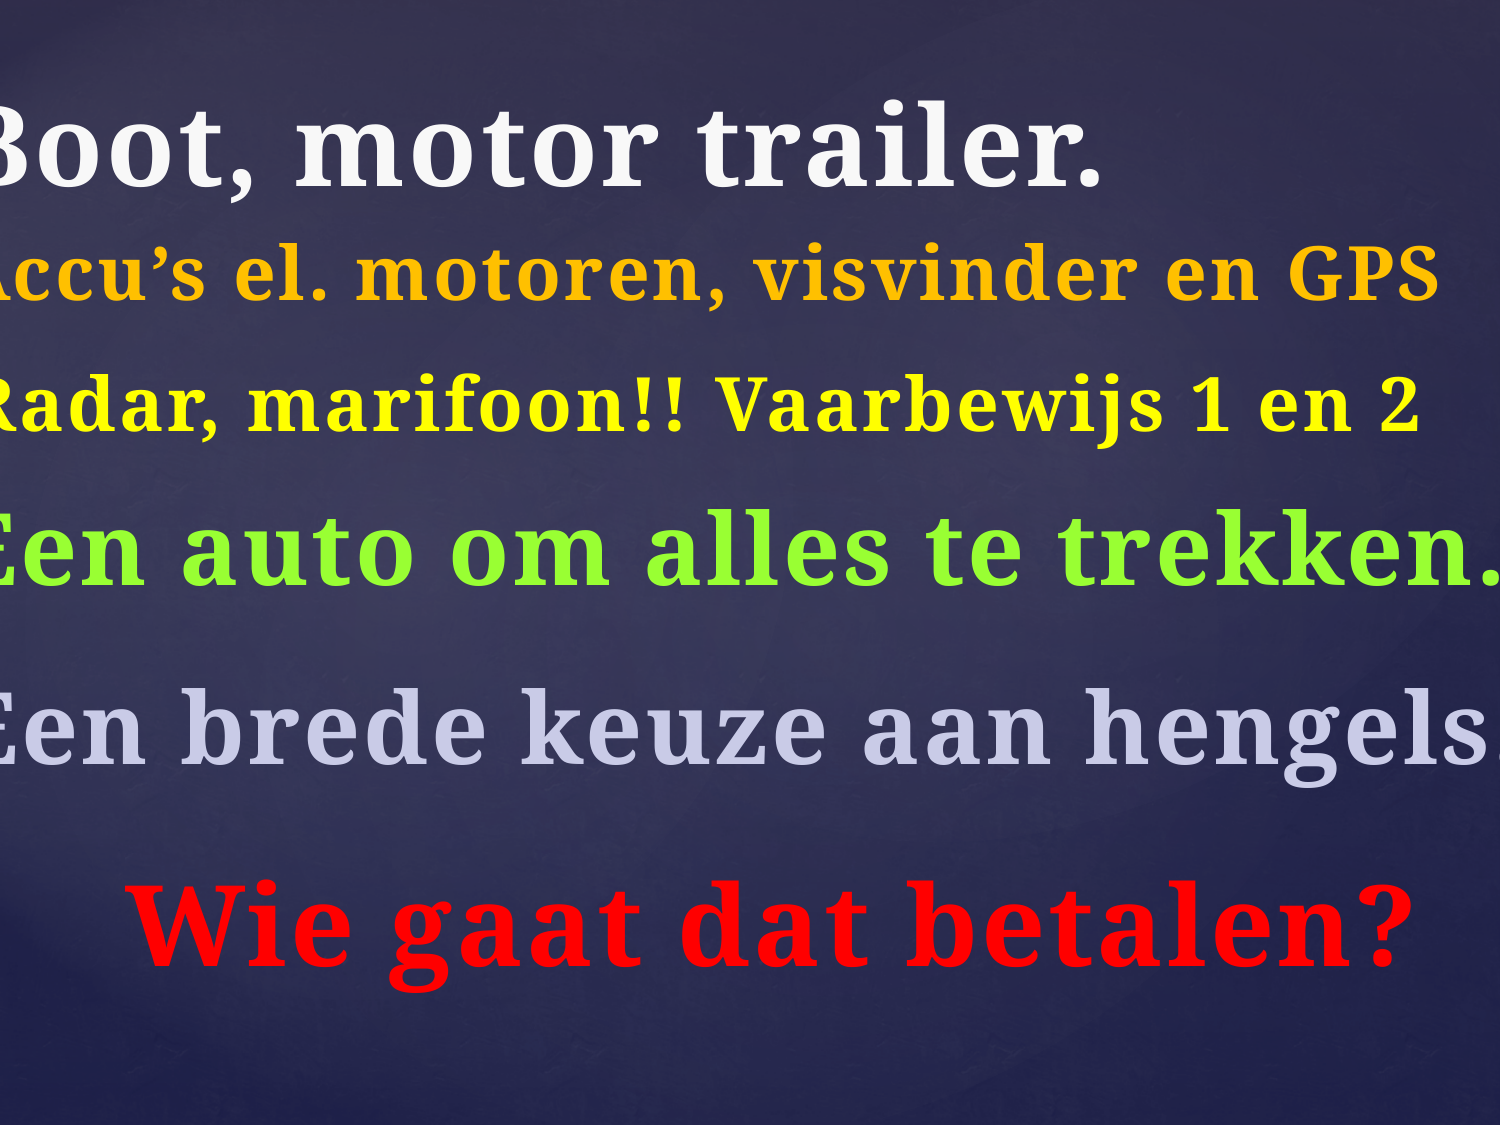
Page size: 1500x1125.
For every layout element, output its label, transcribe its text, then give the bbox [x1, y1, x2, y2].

text_box Accu’s el. motoren, visvinder en GPS [0, 217, 1460, 323]
text_box Een auto om alles te trekken. [0, 477, 1500, 613]
text_box Een brede keuze aan hengels. [0, 656, 1500, 792]
text_box Wie gaat dat betalen? [109, 845, 1435, 996]
text_box Boot, motor trailer. [0, 66, 1124, 217]
text_box Radar, marifoon!! Vaarbewijs 1 en 2 [0, 348, 1439, 454]
